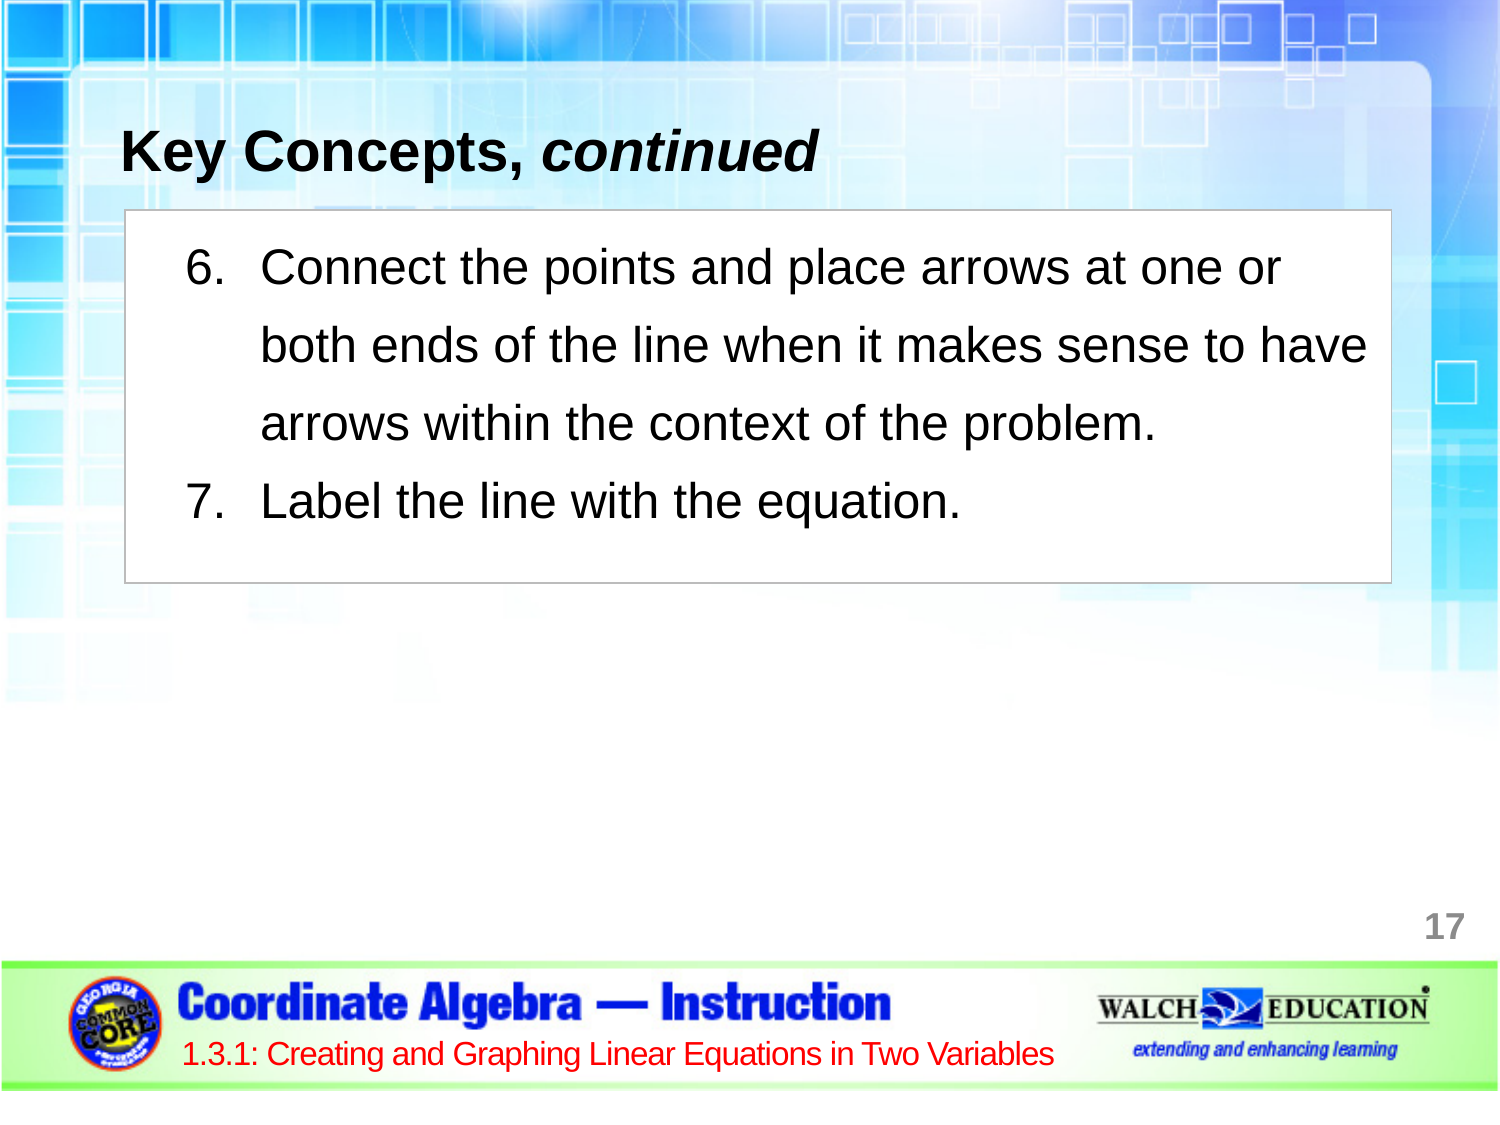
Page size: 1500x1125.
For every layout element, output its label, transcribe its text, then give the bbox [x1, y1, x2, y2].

list 1.3.1: Creating and Graphing Linear Equations in Two Variables [166, 1024, 1165, 1069]
slide_number 17 [1361, 901, 1481, 949]
subtitle Key Concepts, continued [105, 105, 1394, 925]
picture [1, 0, 1500, 1091]
table_header Connect the points and place arrows at one or both ends of the line when it makes sense to have arrows within the context of the problem. Label the line with the equation. [126, 211, 1391, 582]
